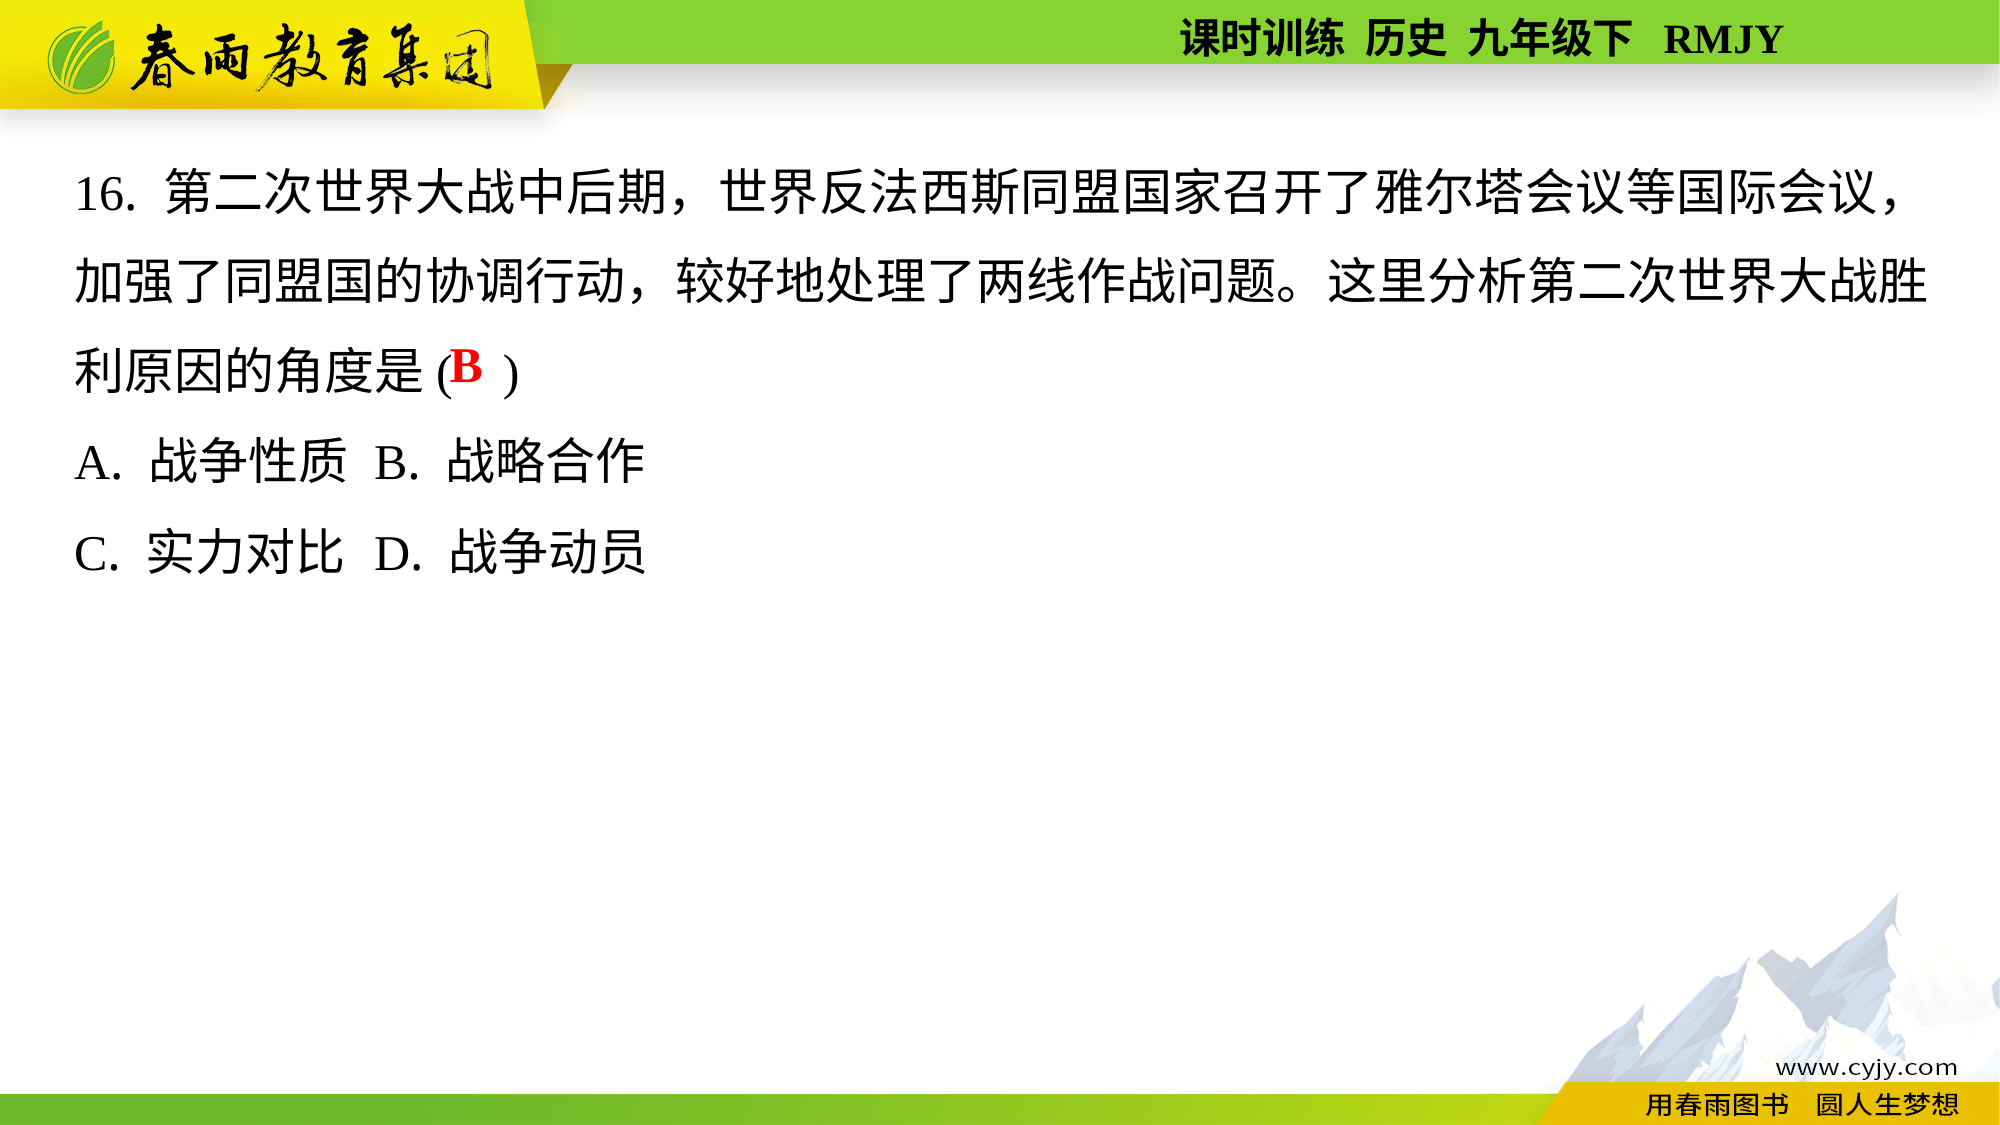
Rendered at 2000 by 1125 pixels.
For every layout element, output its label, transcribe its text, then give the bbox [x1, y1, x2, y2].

list 16. 第二次世界大战中后期，世界反法西斯同盟国家召开了雅尔塔会议等国际会议，加强了同盟国的协调行动，较好地处理了两线作战问题。这里分析第二次世界大战胜利原因的角度是( ) A. 战争性质 B. 战略合作 C. 实力对比 D. 战争动员 [59, 122, 1944, 581]
text_box B [434, 324, 498, 400]
picture [0, 0, 2000, 1125]
